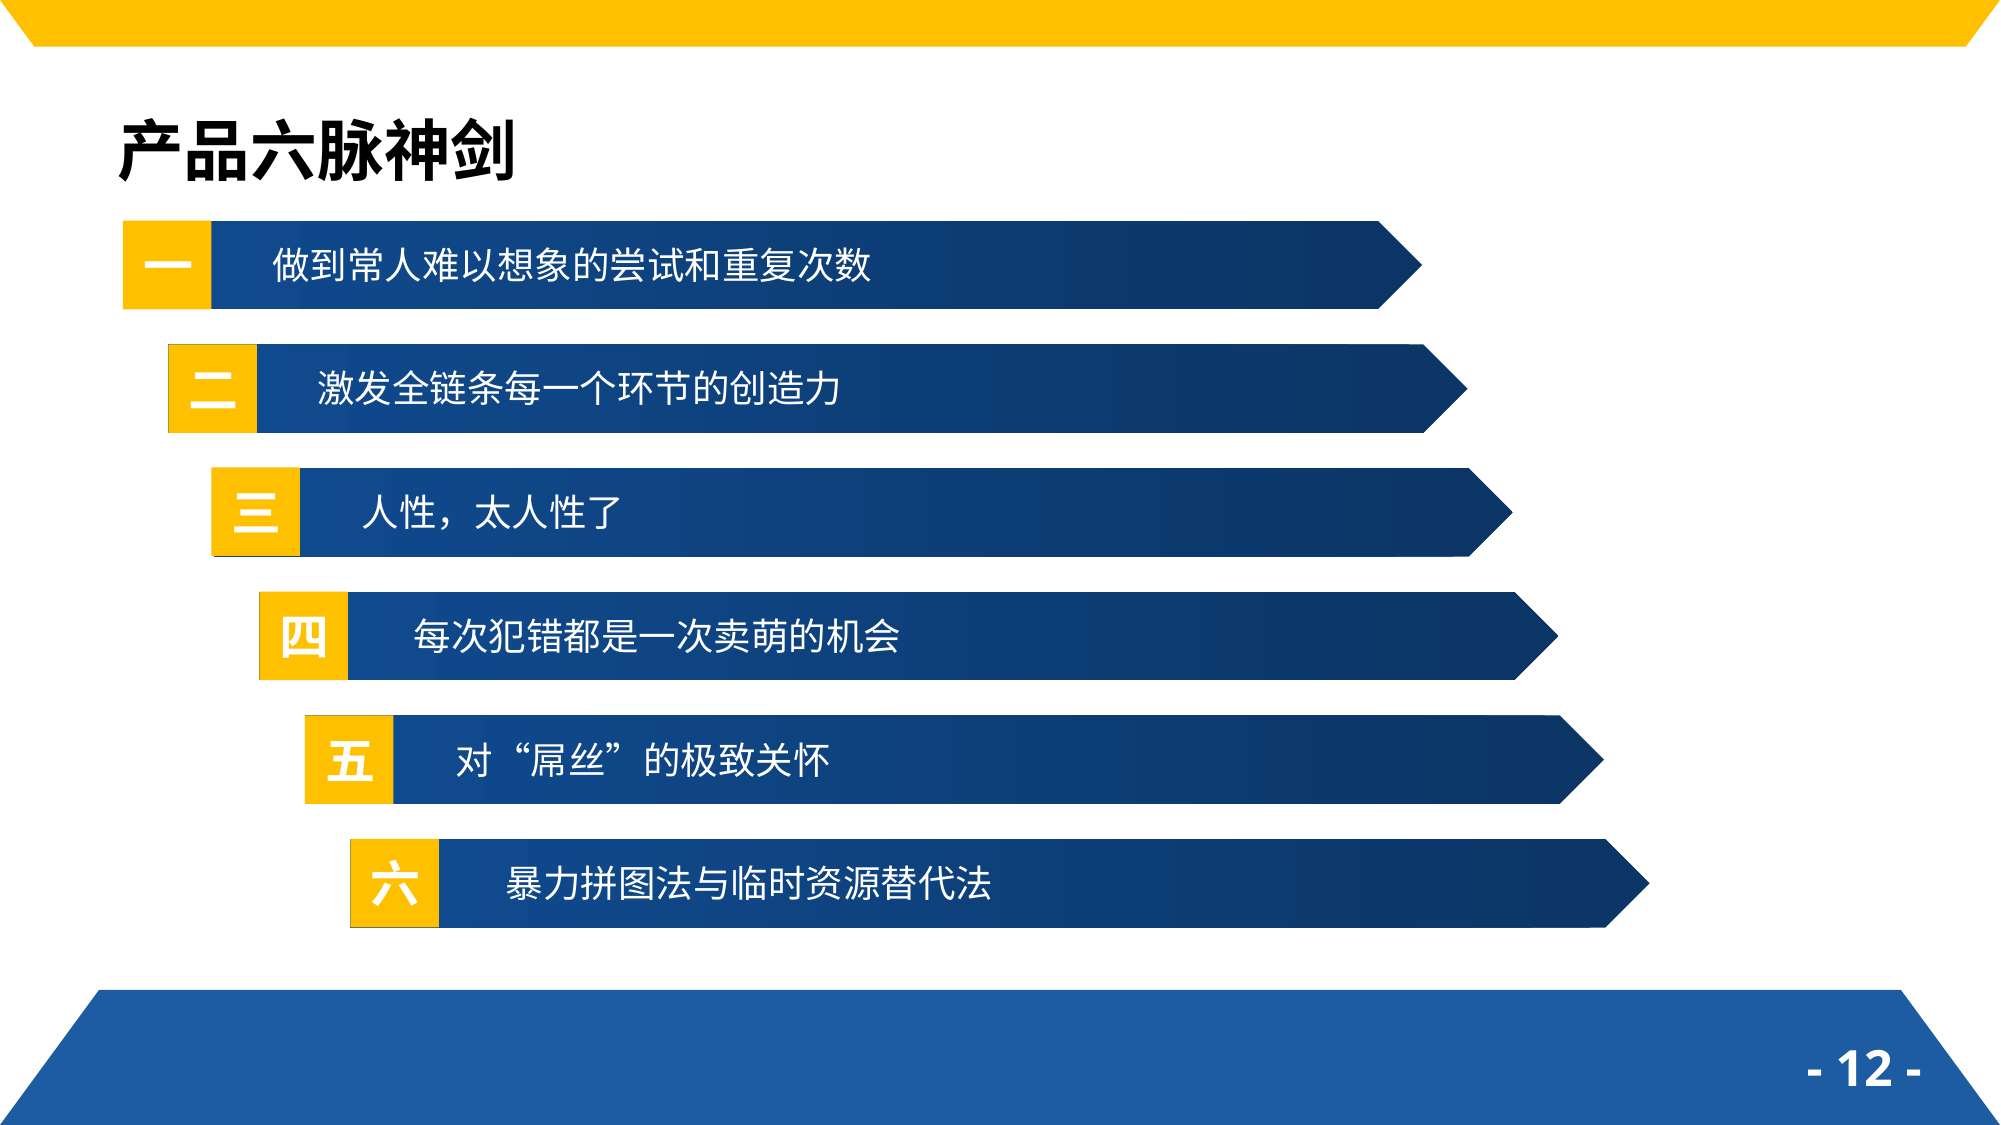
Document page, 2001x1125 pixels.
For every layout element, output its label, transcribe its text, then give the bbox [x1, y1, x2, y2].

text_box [168, 344, 257, 433]
text_box [303, 714, 1606, 805]
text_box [211, 467, 300, 556]
text_box 激发全链条每一个环节的创造力 [302, 357, 858, 418]
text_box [122, 220, 212, 310]
text_box [0, 988, 2000, 1125]
text_box 每次犯错都是一次卖萌的机会 [398, 605, 916, 666]
text_box 对“屌丝”的极致关怀 [440, 729, 846, 789]
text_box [350, 838, 439, 928]
text_box [349, 837, 1651, 929]
text_box 产品六脉神剑 [102, 101, 533, 197]
text_box [212, 466, 1515, 558]
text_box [259, 591, 348, 681]
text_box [304, 715, 394, 804]
text_box 暴力拼图法与临时资源替代法 [490, 852, 1009, 913]
text_box [258, 590, 1561, 682]
text_box [167, 343, 1470, 435]
text_box [121, 219, 1424, 311]
text_box 人性，太人性了 [347, 481, 640, 542]
text_box - 12 - [1791, 1029, 1937, 1105]
text_box [0, 0, 2000, 48]
text_box 做到常人难以想象的尝试和重复次数 [257, 234, 888, 294]
